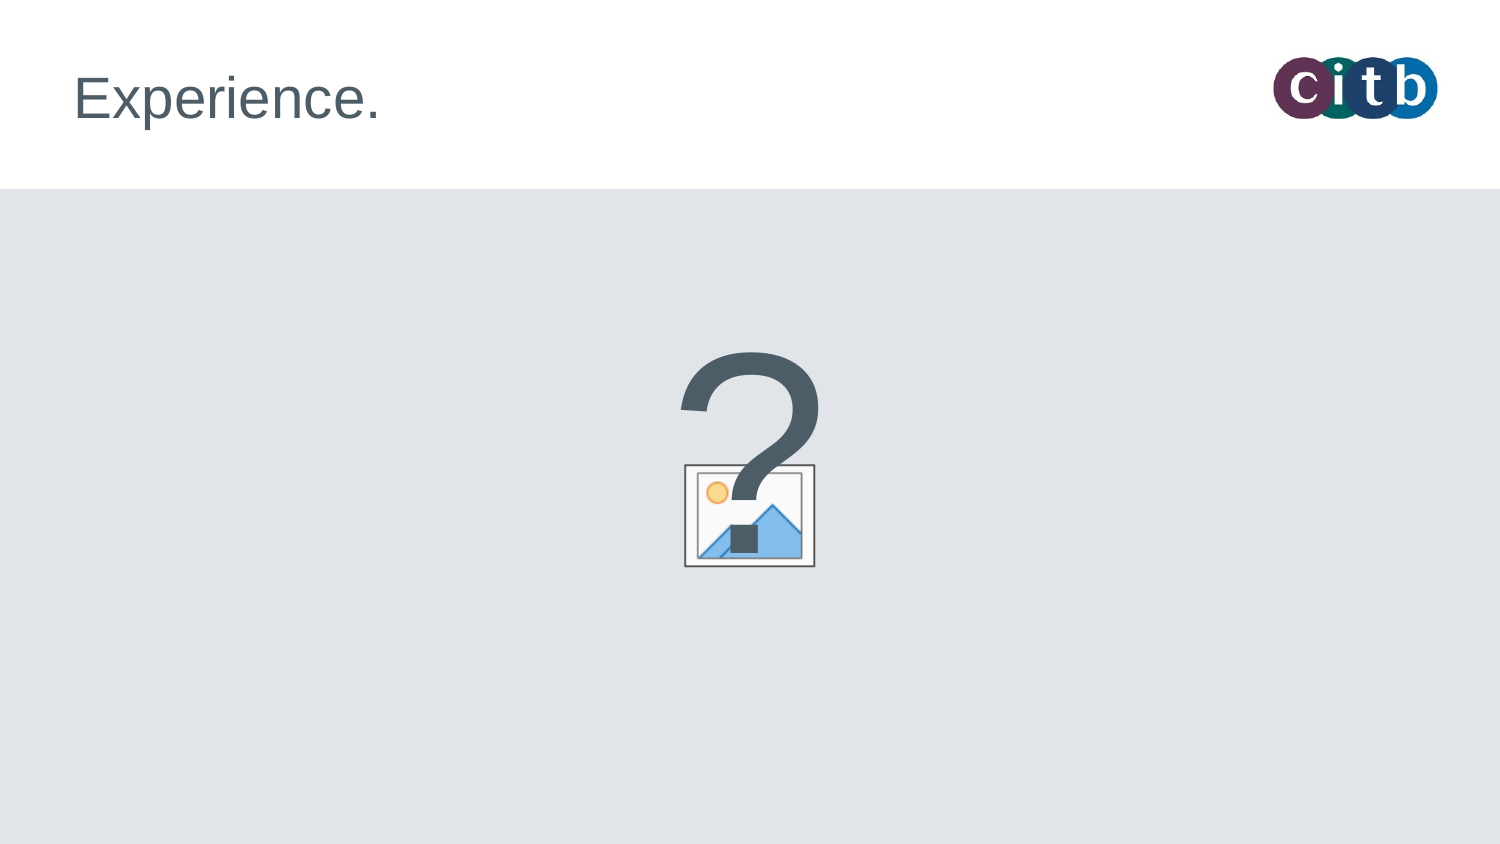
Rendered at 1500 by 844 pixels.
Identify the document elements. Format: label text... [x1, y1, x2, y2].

picture [0, 189, 1500, 844]
title Experience. [59, 47, 1446, 130]
